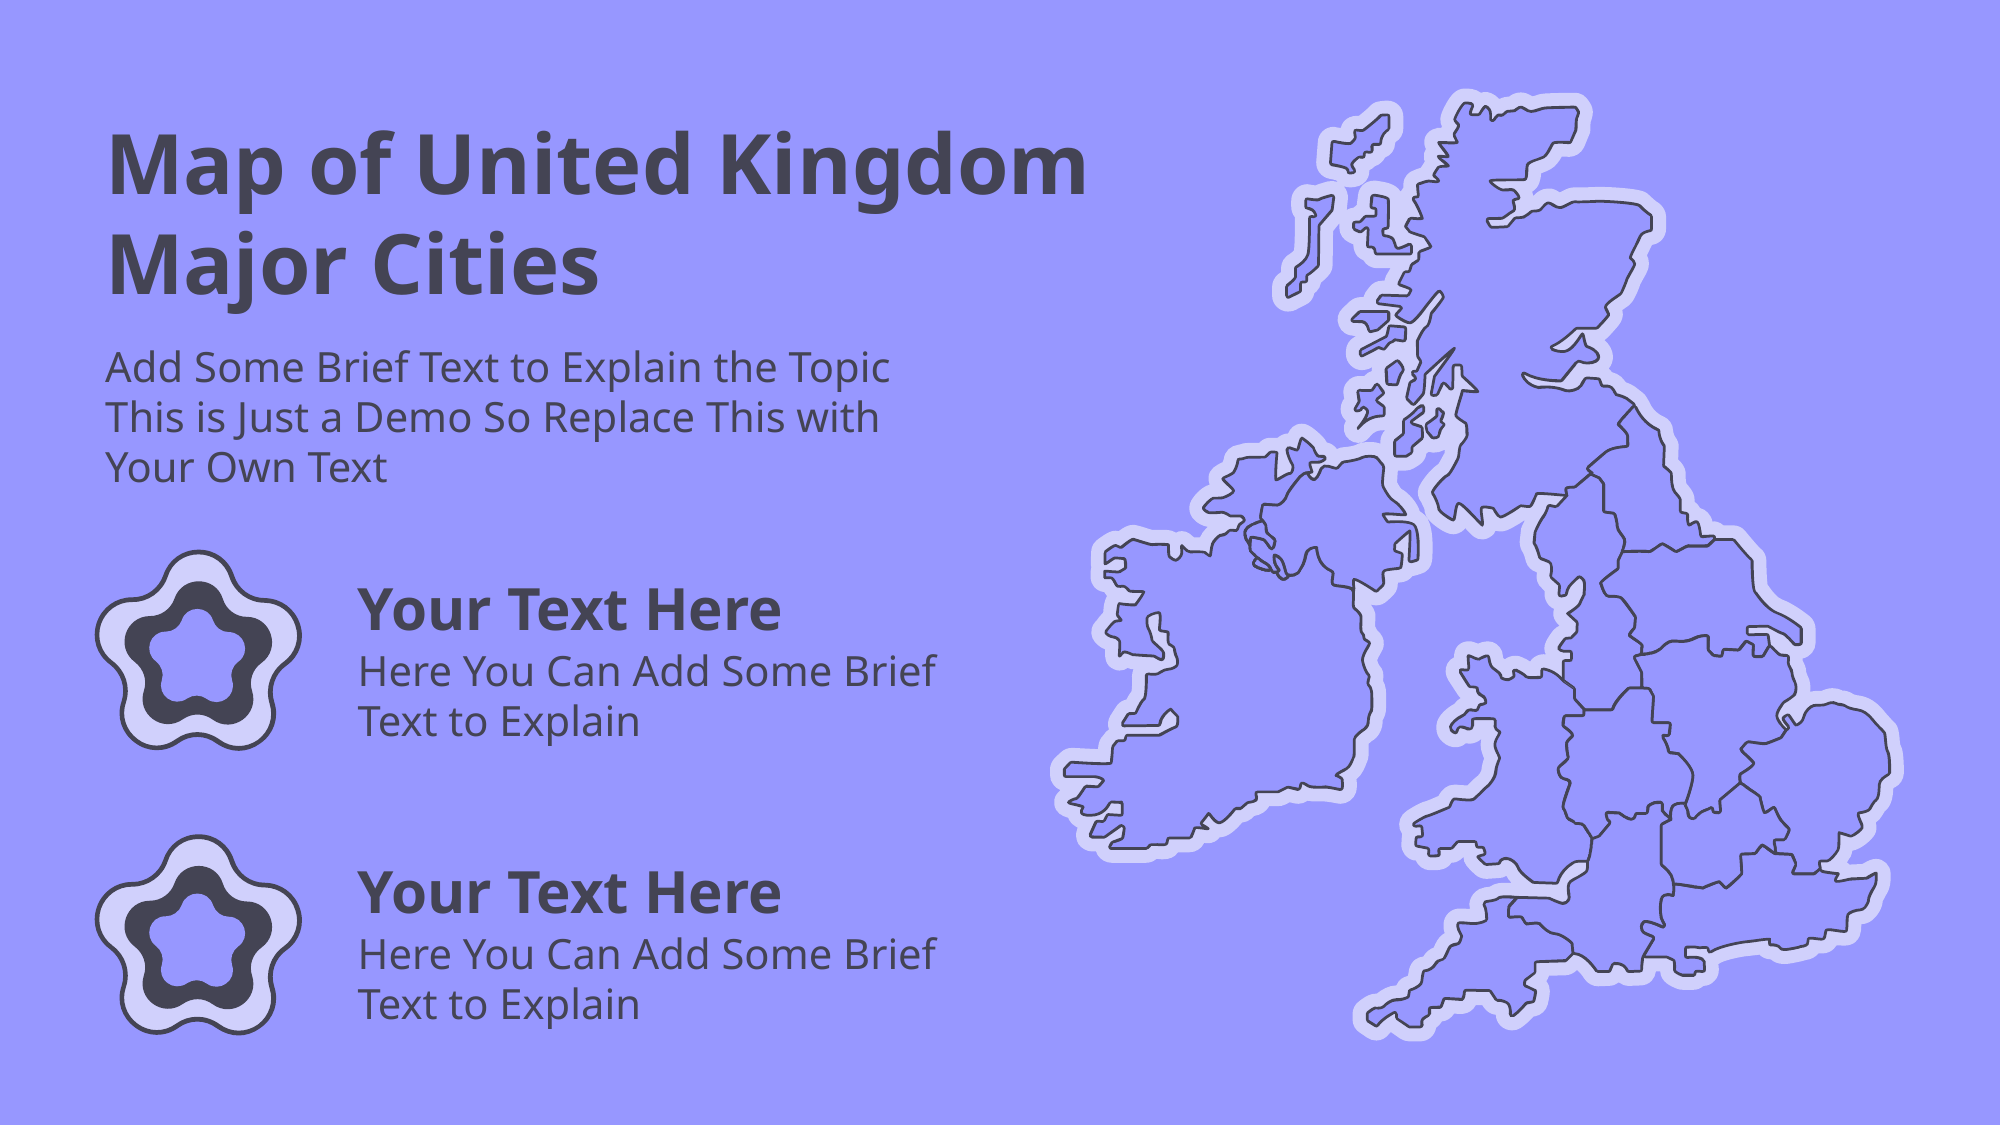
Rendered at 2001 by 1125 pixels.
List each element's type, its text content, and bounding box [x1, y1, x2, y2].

text_box Add Some Brief Text to Explain the Topic This is Just a Demo So Replace This with Your Own Text [90, 333, 911, 499]
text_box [1049, 88, 1904, 1042]
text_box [342, 564, 979, 754]
text_box Map of United Kingdom Major Cities [90, 103, 1049, 319]
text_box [84, 828, 313, 1047]
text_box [342, 847, 979, 1037]
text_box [84, 543, 313, 762]
